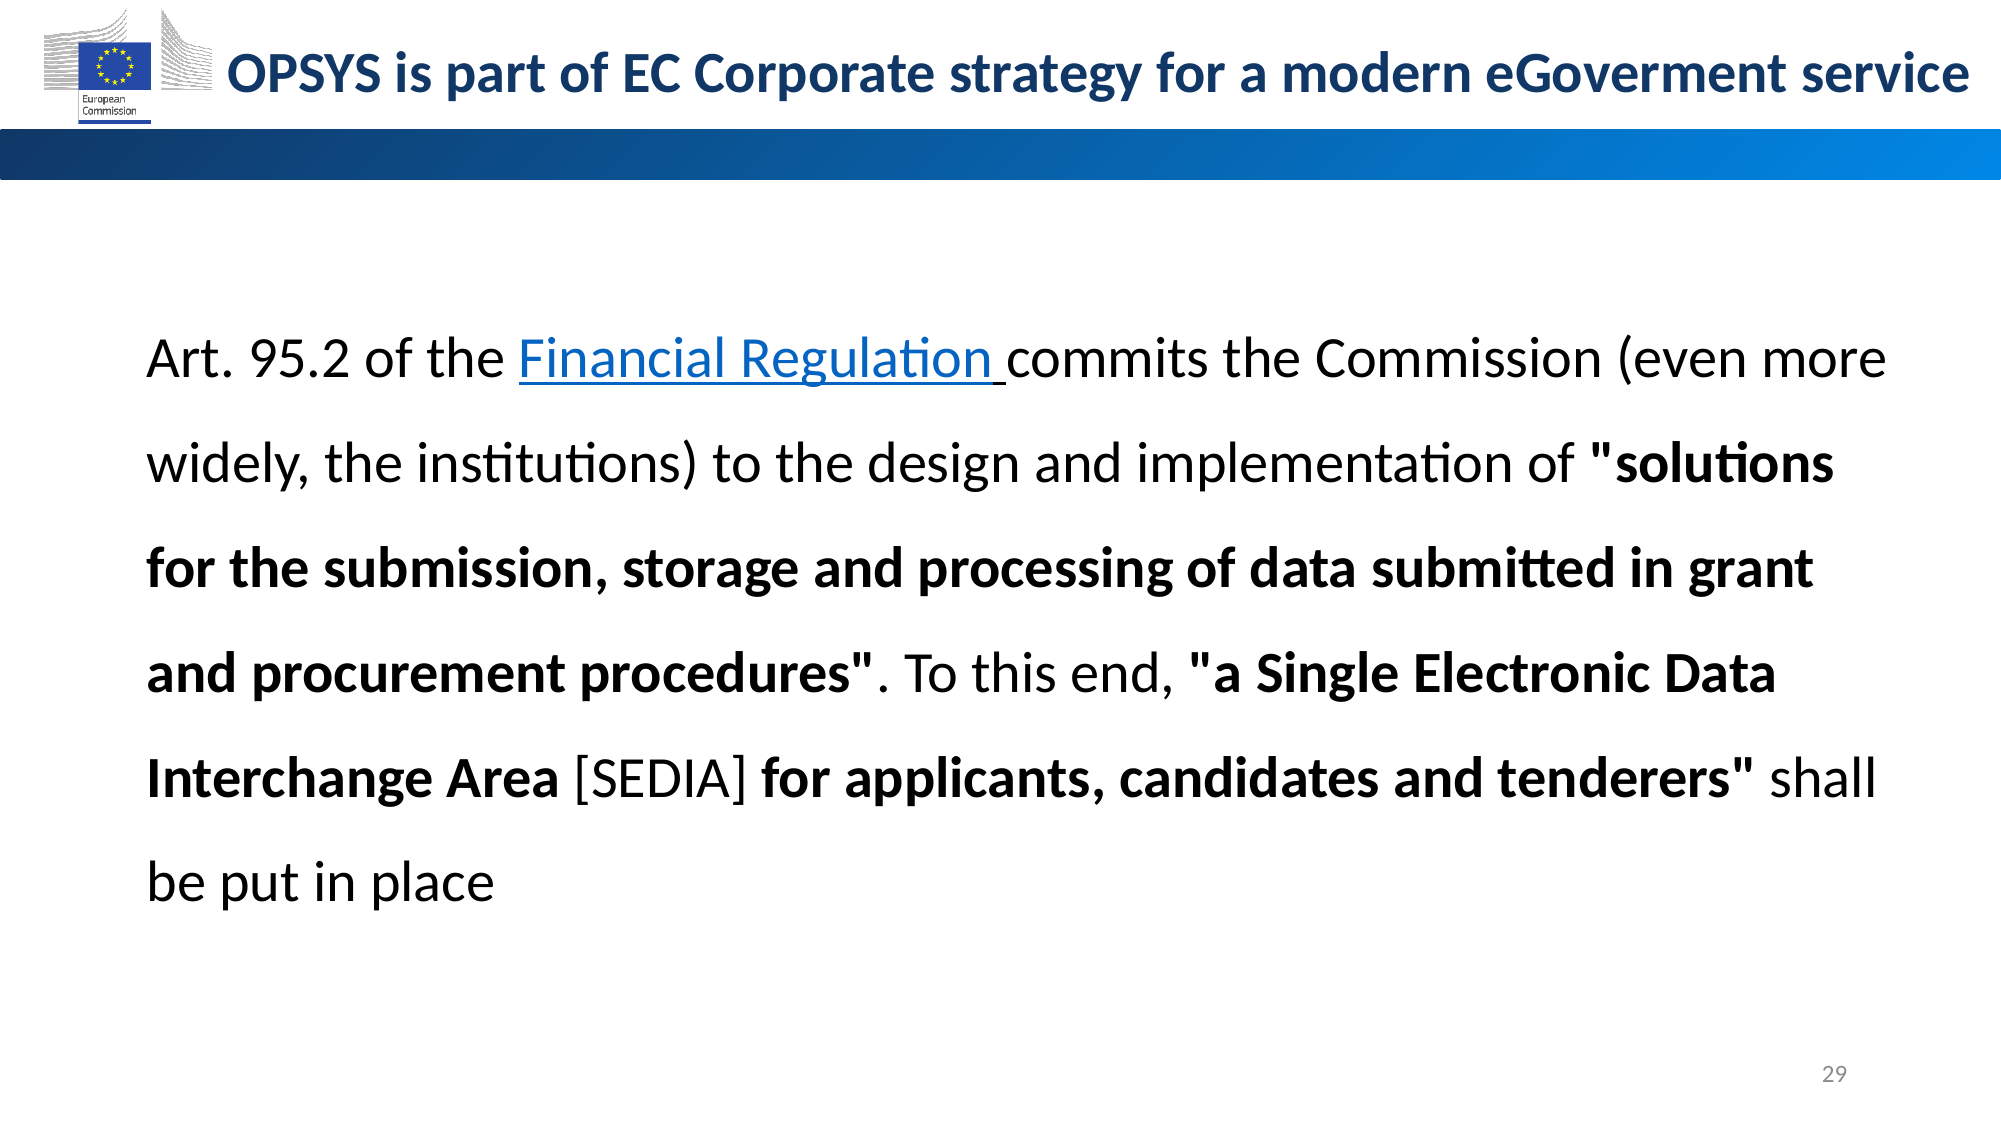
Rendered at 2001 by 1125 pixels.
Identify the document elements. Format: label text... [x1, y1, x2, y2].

list Art. 95.2 of the Financial Regulation commits the Commission (even more widely, the institutions) to the design and implementation of "solutions for the submission, storage and processing of data submitted in grant and procurement procedures". To this end, "a Single Electronic Data Interchange Area [SEDIA] for applicants, candidates and tenderers" shall be put in place [131, 277, 1931, 954]
slide_number 29 [1412, 1042, 1863, 1103]
text_box OPSYS is part of EC Corporate strategy for a modern eGoverment service [212, 0, 2000, 151]
picture [44, 8, 212, 124]
